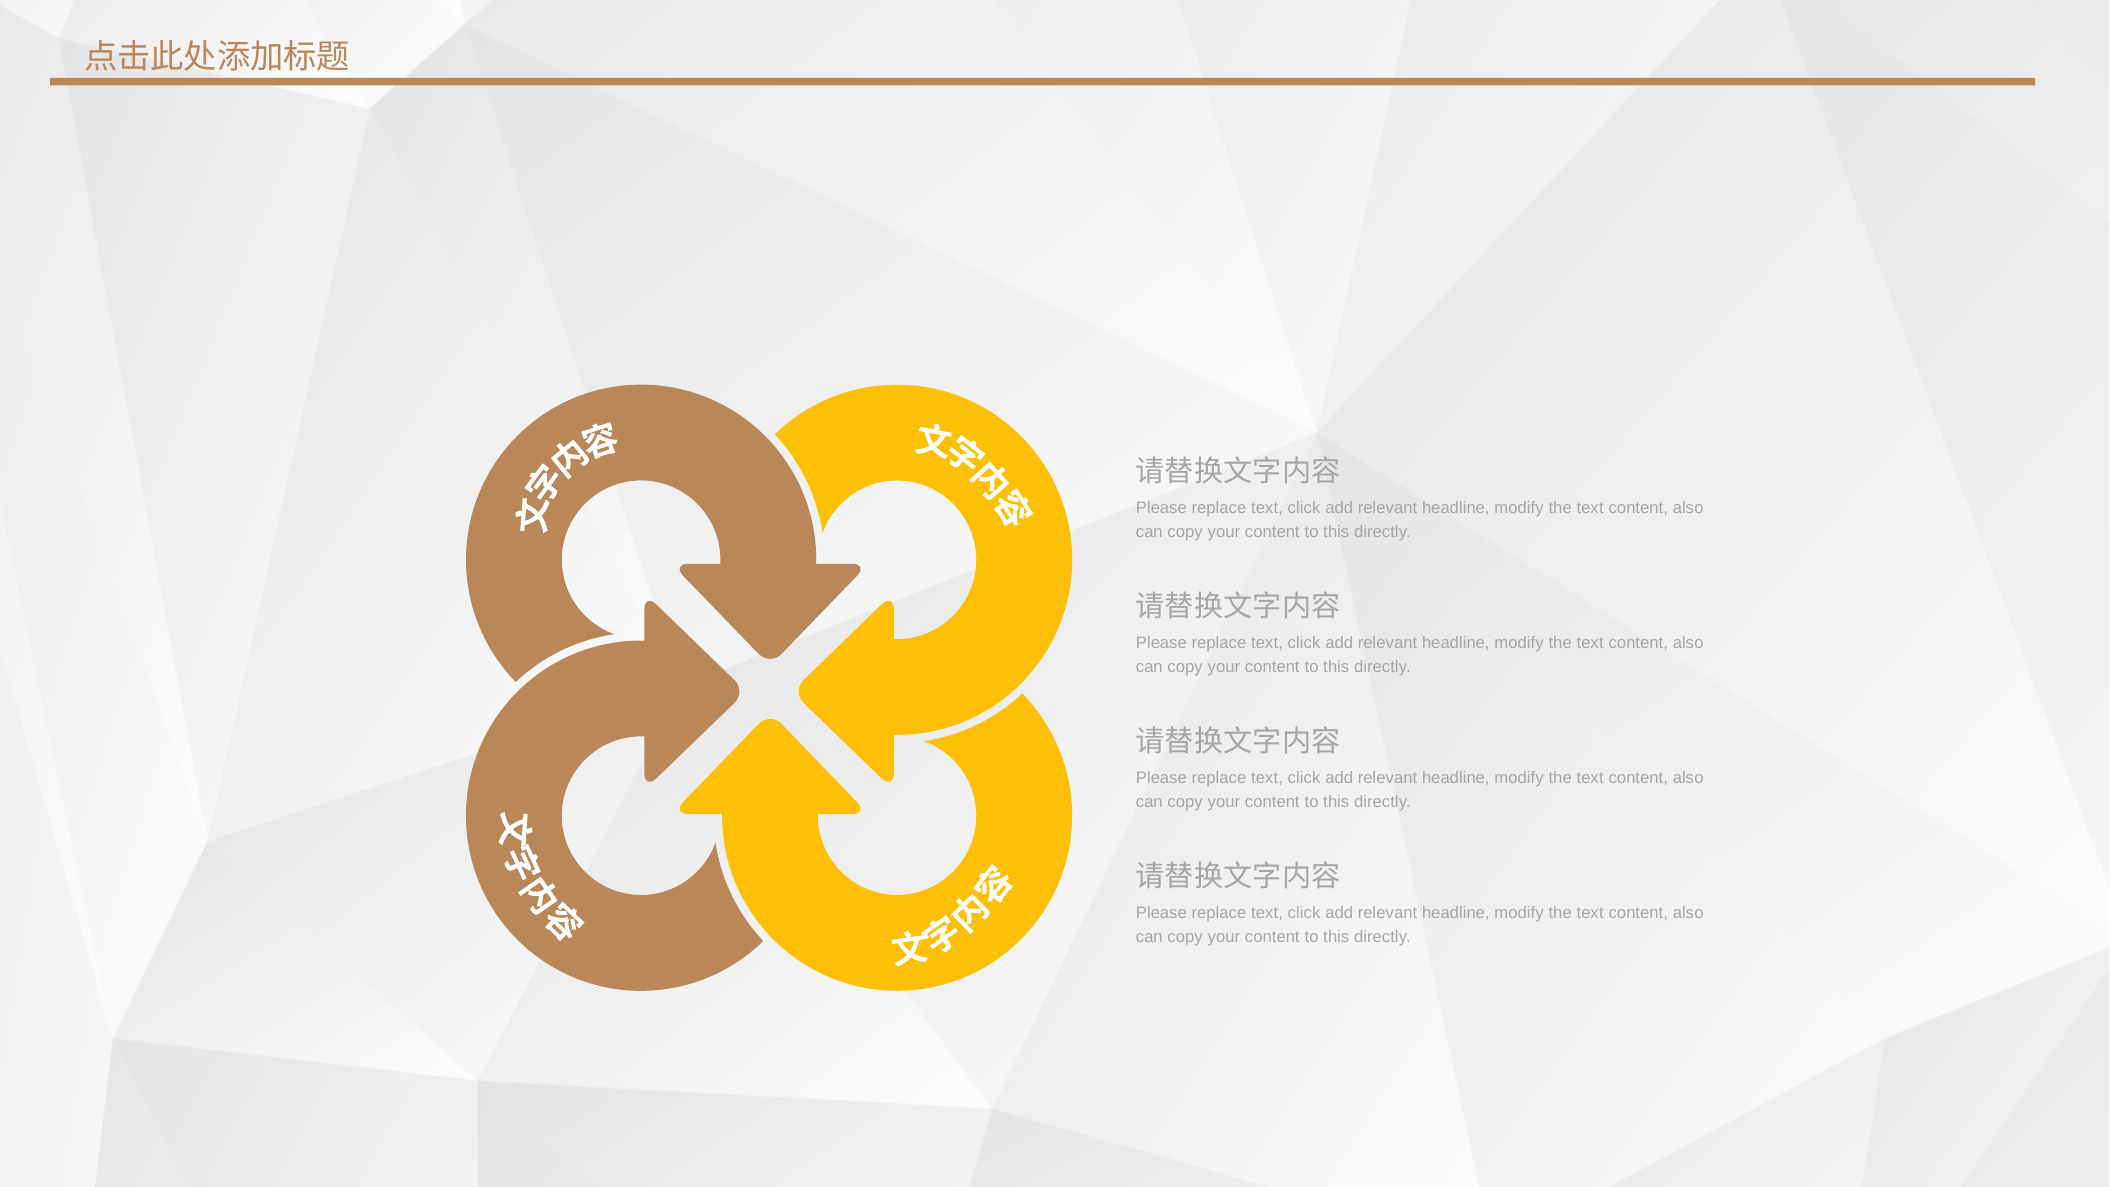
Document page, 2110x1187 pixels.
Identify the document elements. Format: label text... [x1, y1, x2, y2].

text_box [1135, 715, 1728, 810]
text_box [1135, 580, 1728, 674]
text_box 点击此处添加标题 [69, 27, 380, 86]
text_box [465, 384, 1073, 991]
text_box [1135, 850, 1728, 945]
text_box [1135, 444, 1728, 539]
picture [0, 0, 2110, 1187]
